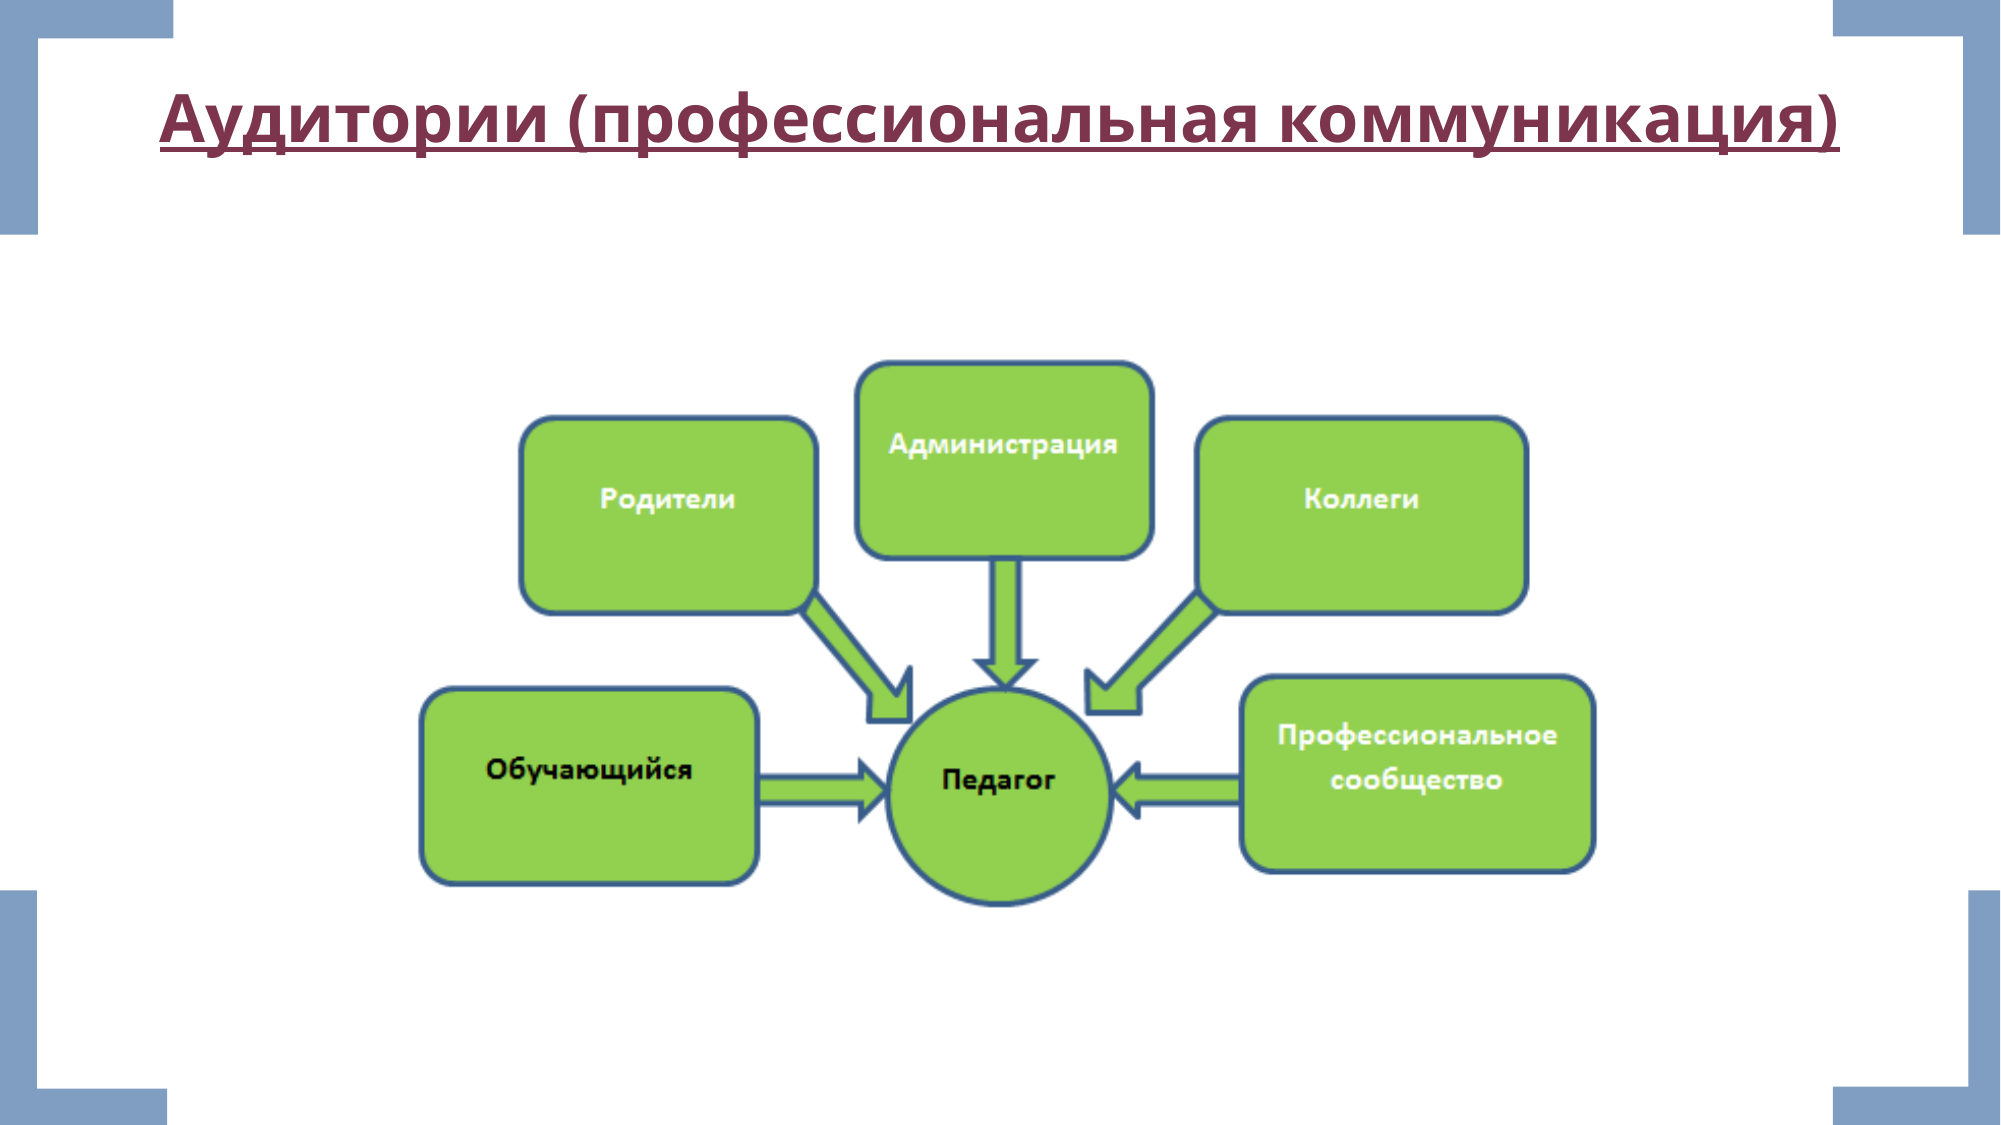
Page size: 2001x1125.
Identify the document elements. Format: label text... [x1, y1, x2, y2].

title Аудитории (профессиональная коммуникация) [137, 59, 1863, 182]
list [309, 228, 1703, 1044]
